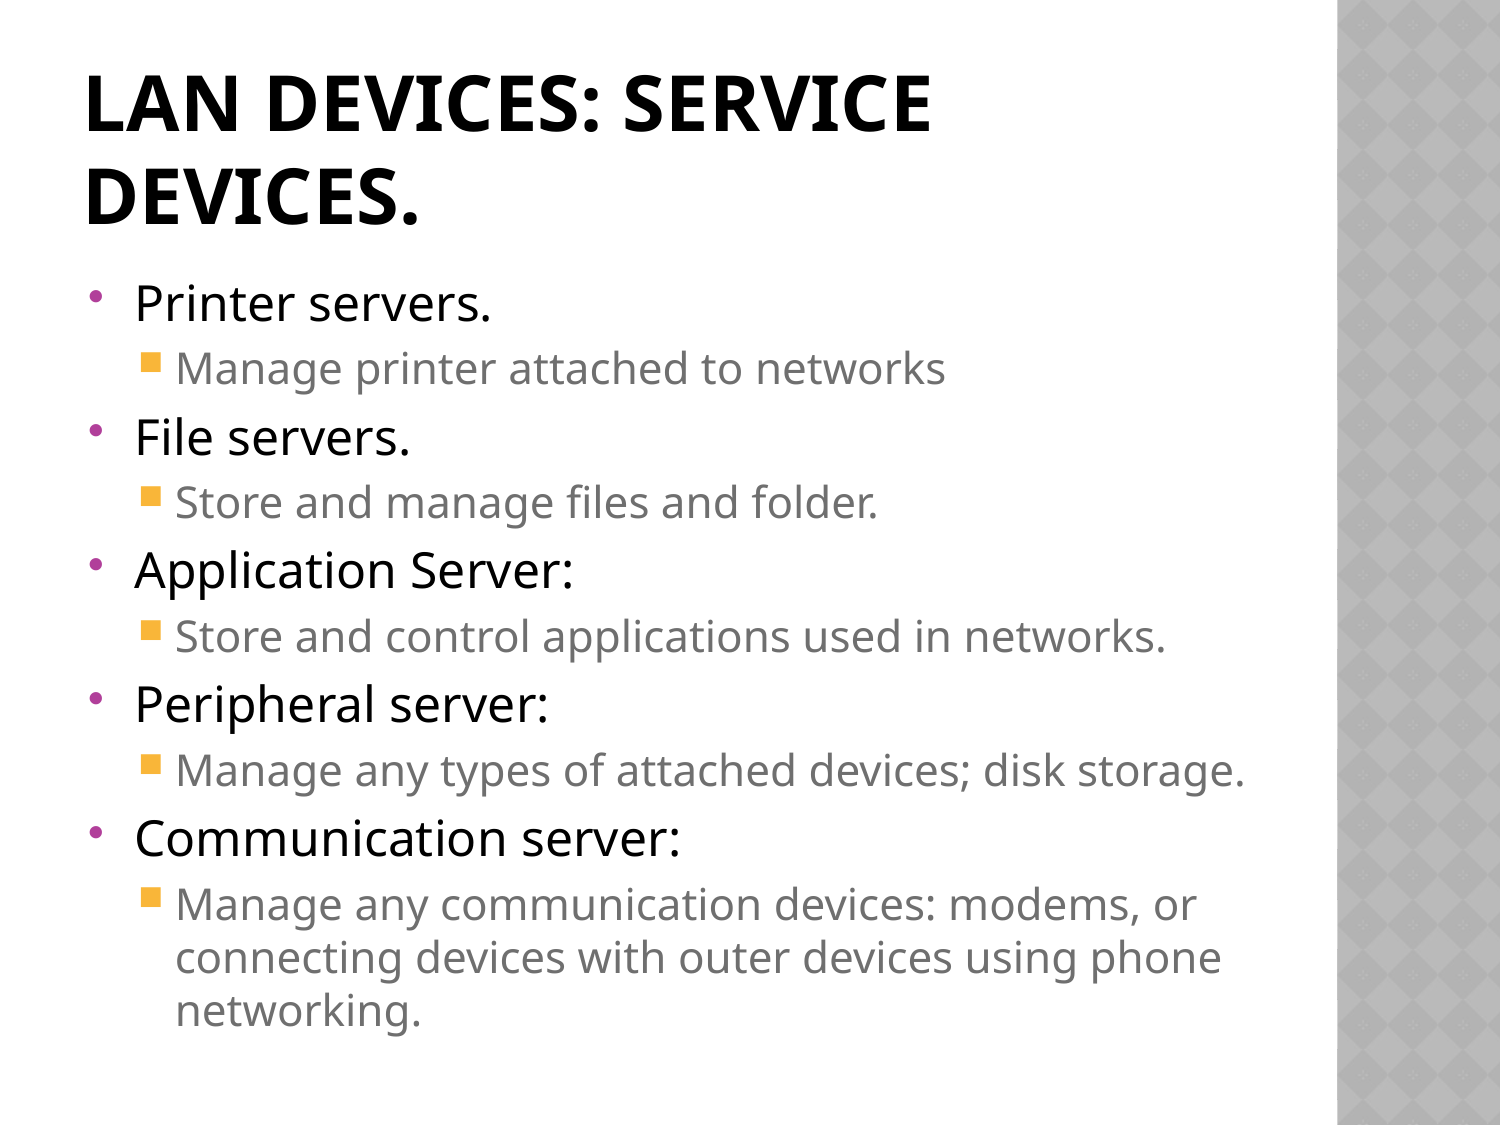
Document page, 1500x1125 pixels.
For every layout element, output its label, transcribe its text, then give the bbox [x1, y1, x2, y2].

list Printer servers. Manage printer attached to networks File servers. Store and manage files and folder. Application Server: Store and control applications used in networks. Peripheral server: Manage any types of attached devices; disk storage. Communication server: Manage any communication devices: modems, or connecting devices with outer devices using phone networking. [75, 264, 1263, 1059]
title LAN devices: Service devices. [75, 52, 1263, 240]
